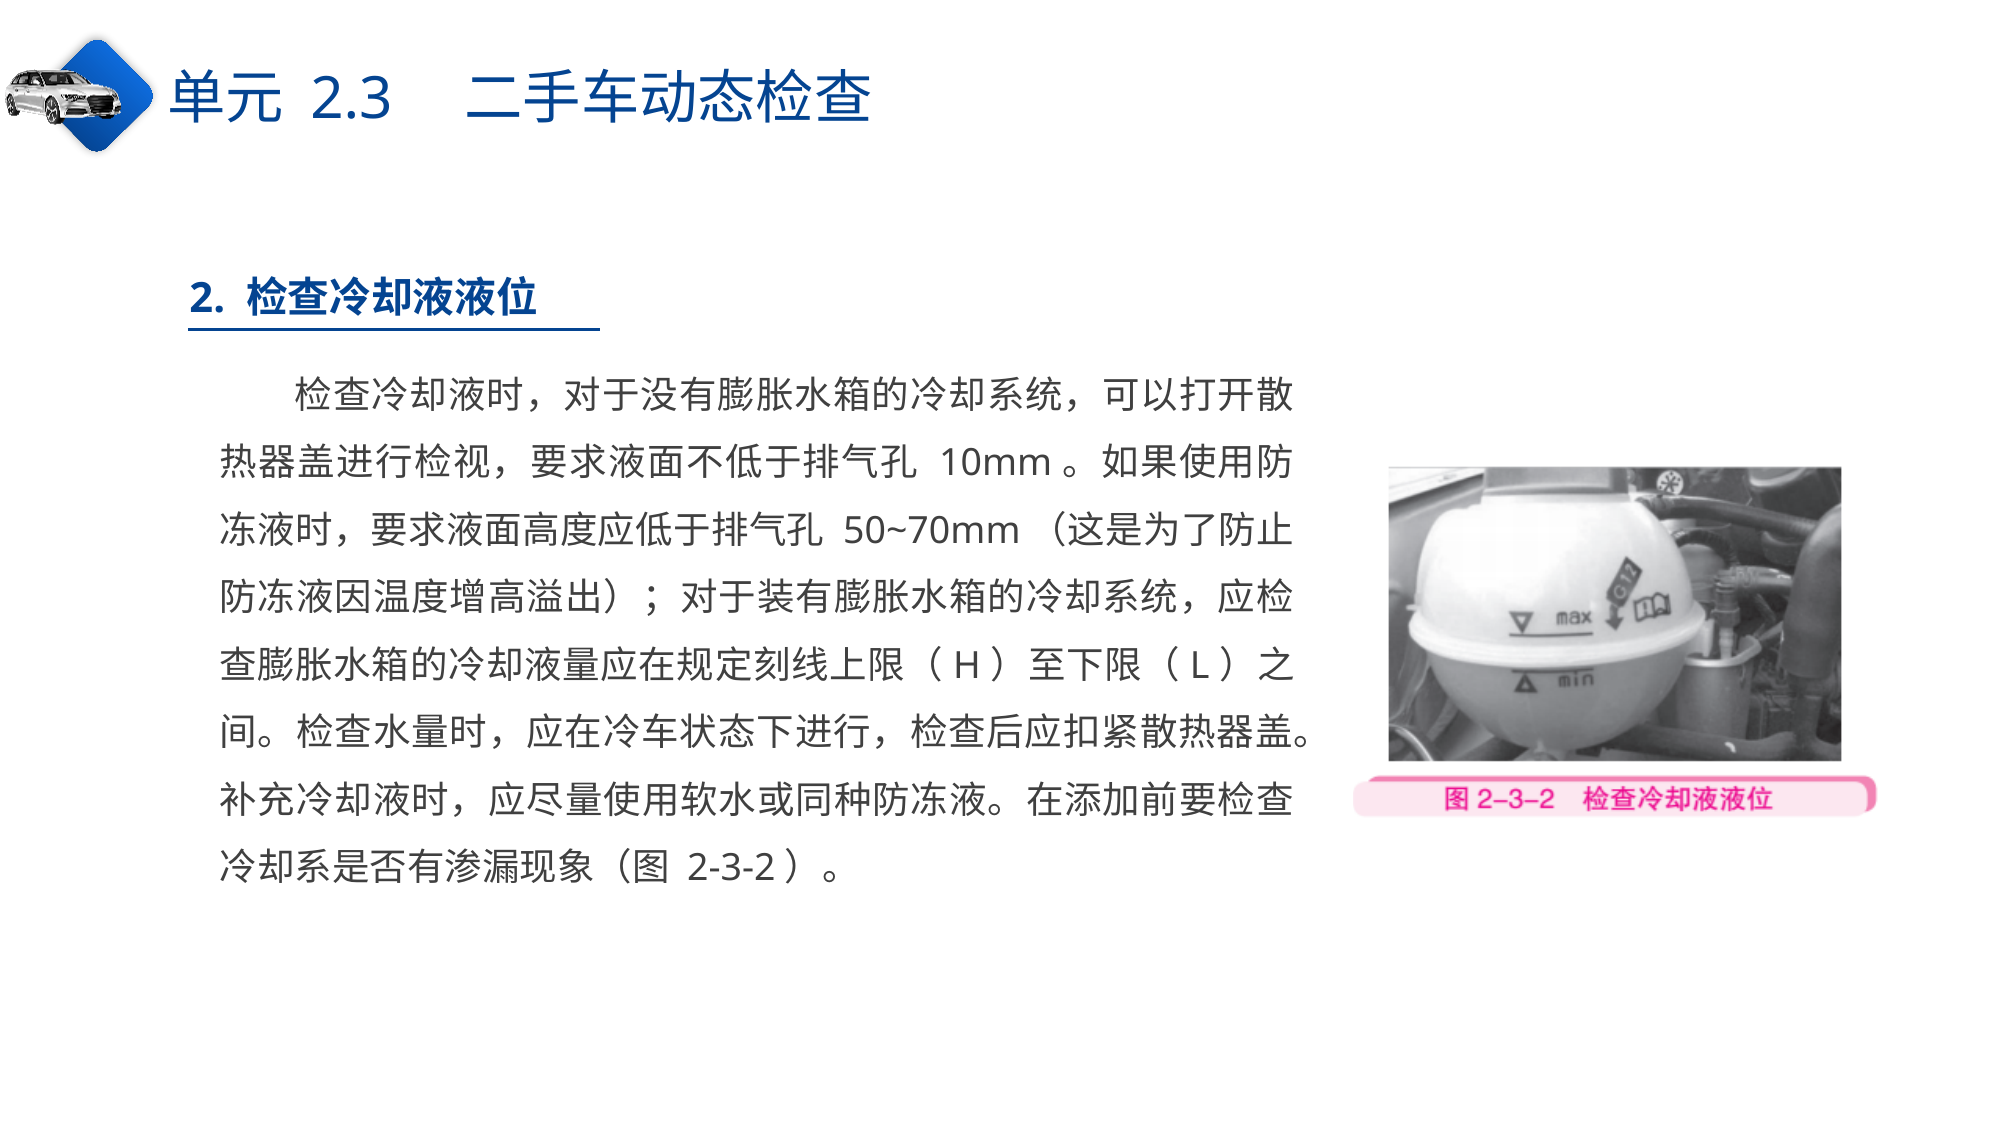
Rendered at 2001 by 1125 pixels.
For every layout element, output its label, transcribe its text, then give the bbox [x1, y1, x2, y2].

picture [1353, 453, 1887, 824]
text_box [174, 263, 1330, 330]
text_box 单元 2.3 二手车动态检查 [152, 52, 888, 138]
picture [0, 31, 125, 157]
text_box 检查冷却液时，对于没有膨胀水箱的冷却系统，可以打开散热器盖进行检视，要求液面不低于排气孔 10mm。如果使用防冻液时，要求液面高度应低于排气孔 50~70mm（这是为了防止防冻液因温度增高溢出）；对于装有膨胀水箱的冷却系统，应检查膨胀水箱的冷却液量应在规定刻线上限（H）至下限（L）之间。检查水量时，应在冷车状态下进行，检查后应扣紧散热器盖。补充冷却液时，应尽量使用软水或同种防冻液。在添加前要检查冷却系是否有渗漏现象（图 2-3-2）。 [204, 340, 1310, 896]
